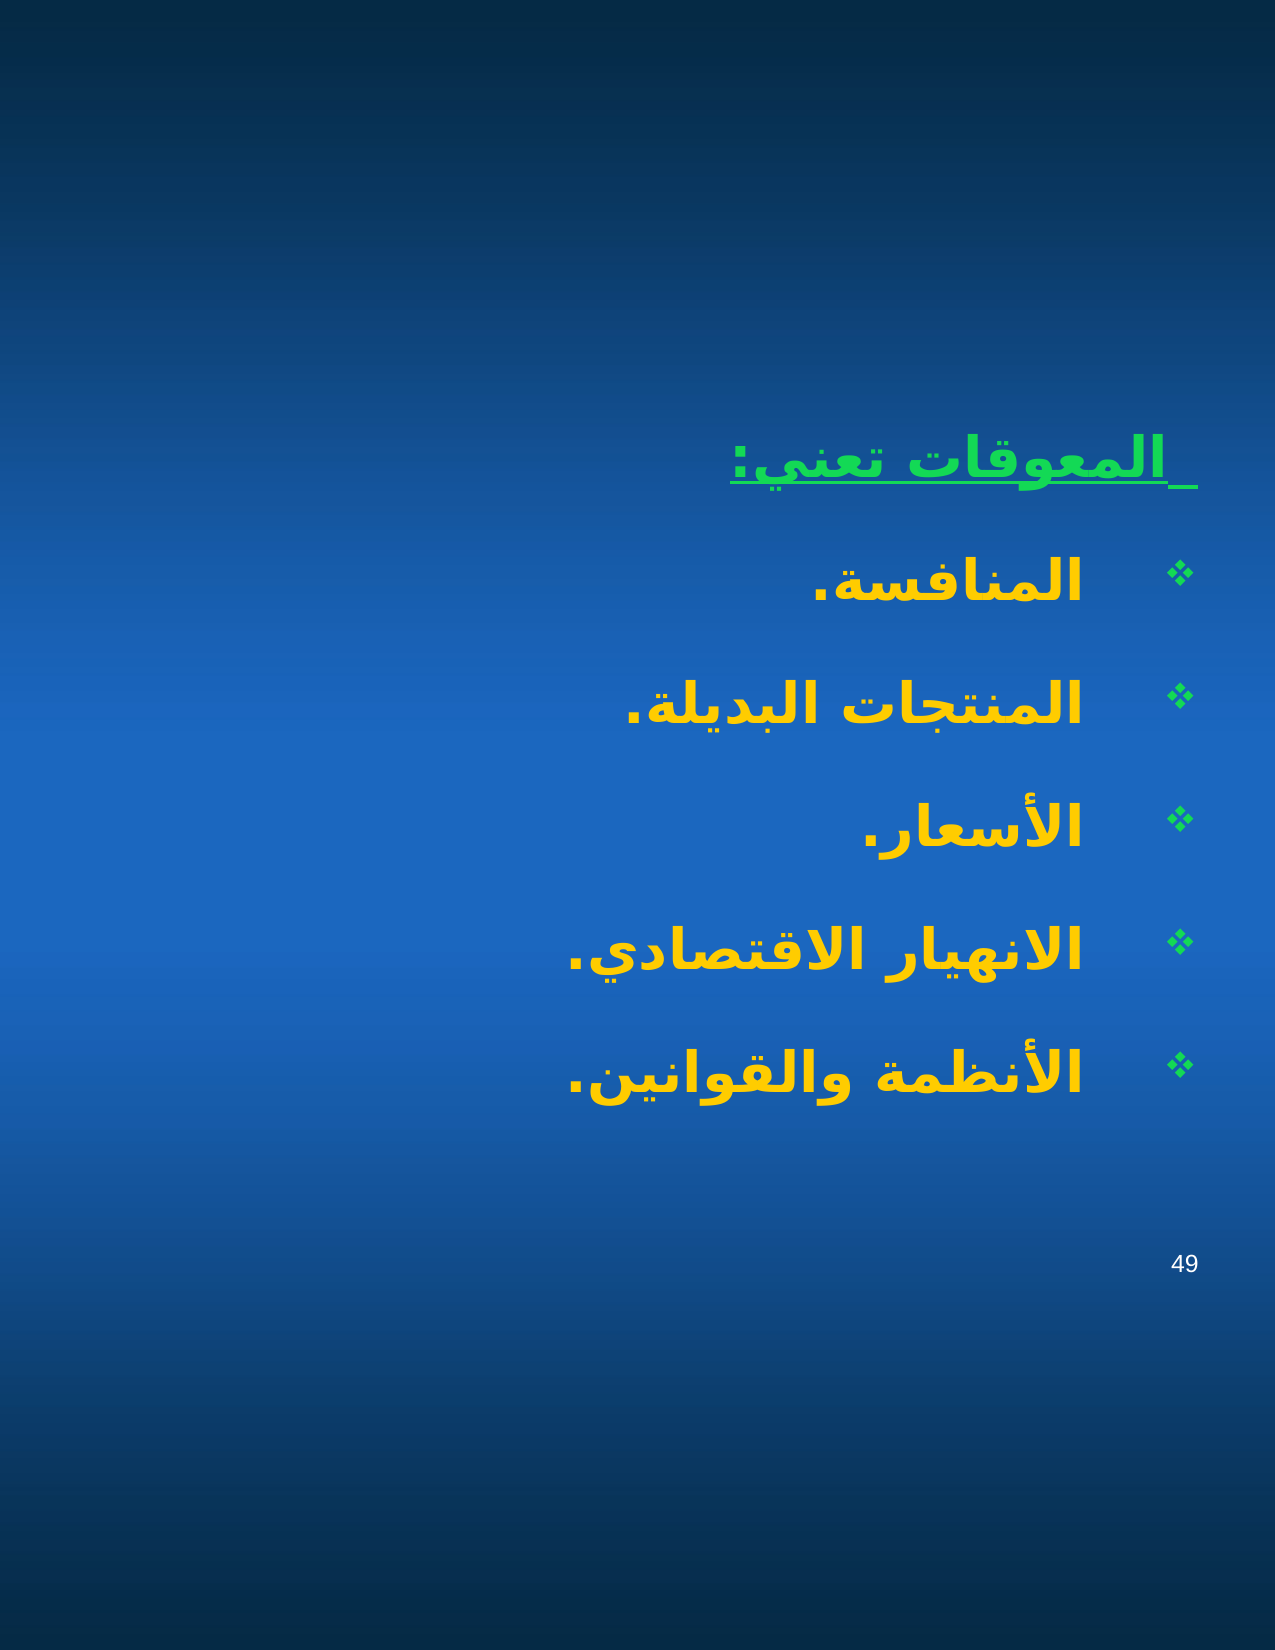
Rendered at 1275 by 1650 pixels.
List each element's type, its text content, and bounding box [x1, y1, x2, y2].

text_box المعوقات تعني: المنافسة. المنتجات البديلة. الأسعار. الانهيار الاقتصادي. الأنظمة والقوانين. [65, 413, 1213, 1167]
text_box 49 [913, 1217, 1212, 1284]
picture [0, 0, 1275, 1650]
